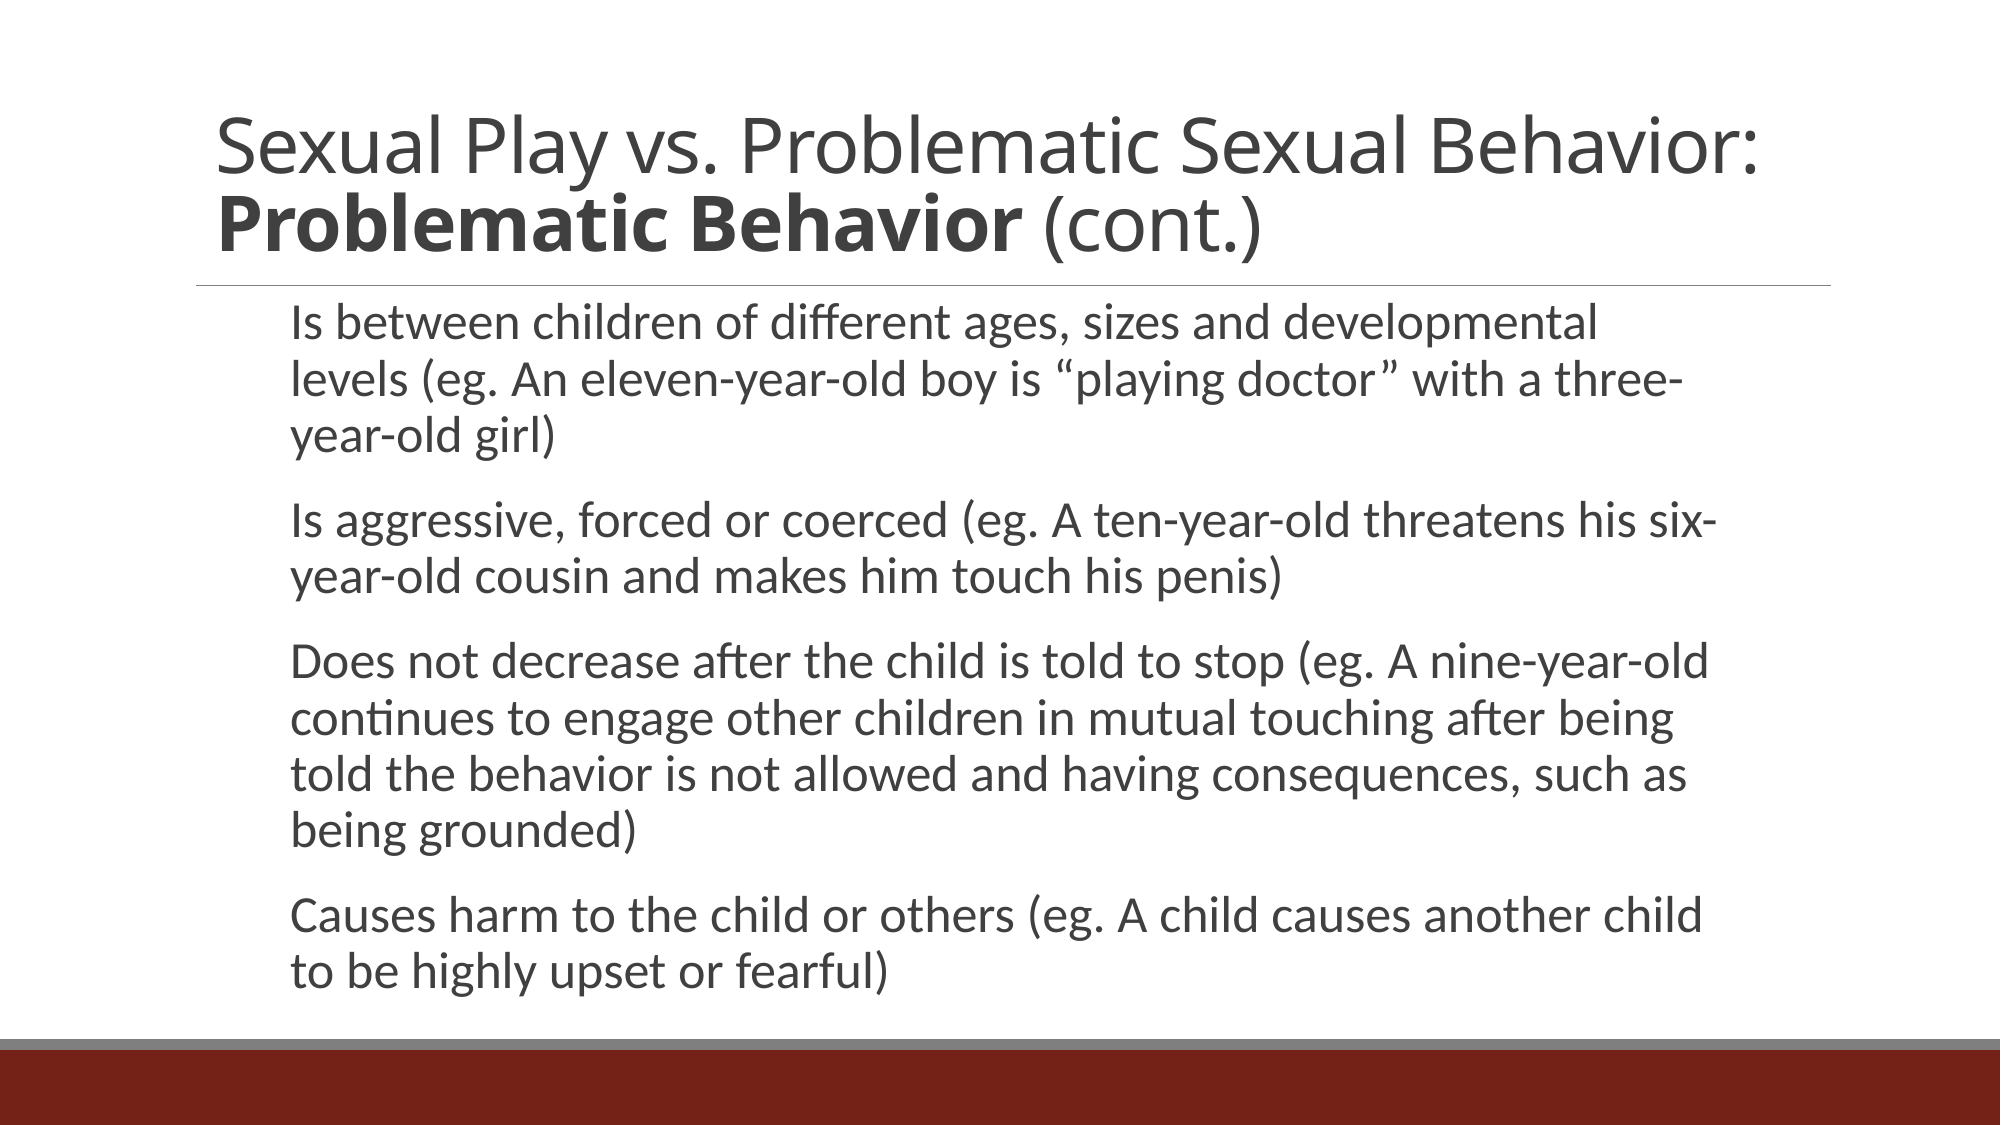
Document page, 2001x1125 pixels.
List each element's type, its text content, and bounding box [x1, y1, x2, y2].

title Sexual Play vs. Problematic Sexual Behavior: Problematic Behavior (cont.) [200, 50, 1838, 275]
list Is between children of different ages, sizes and developmental levels (eg. An eleven-year-old boy is “playing doctor” with a three-year-old girl) Is aggressive, forced or coerced (eg. A ten-year-old threatens his six-year-old cousin and makes him touch his penis) Does not decrease after the child is told to stop (eg. A nine-year-old continues to engage other children in mutual touching after being told the behavior is not allowed and having consequences, such as being grounded) Causes harm to the child or others (eg. A child causes another child to be highly upset or fearful) [275, 287, 1725, 1050]
